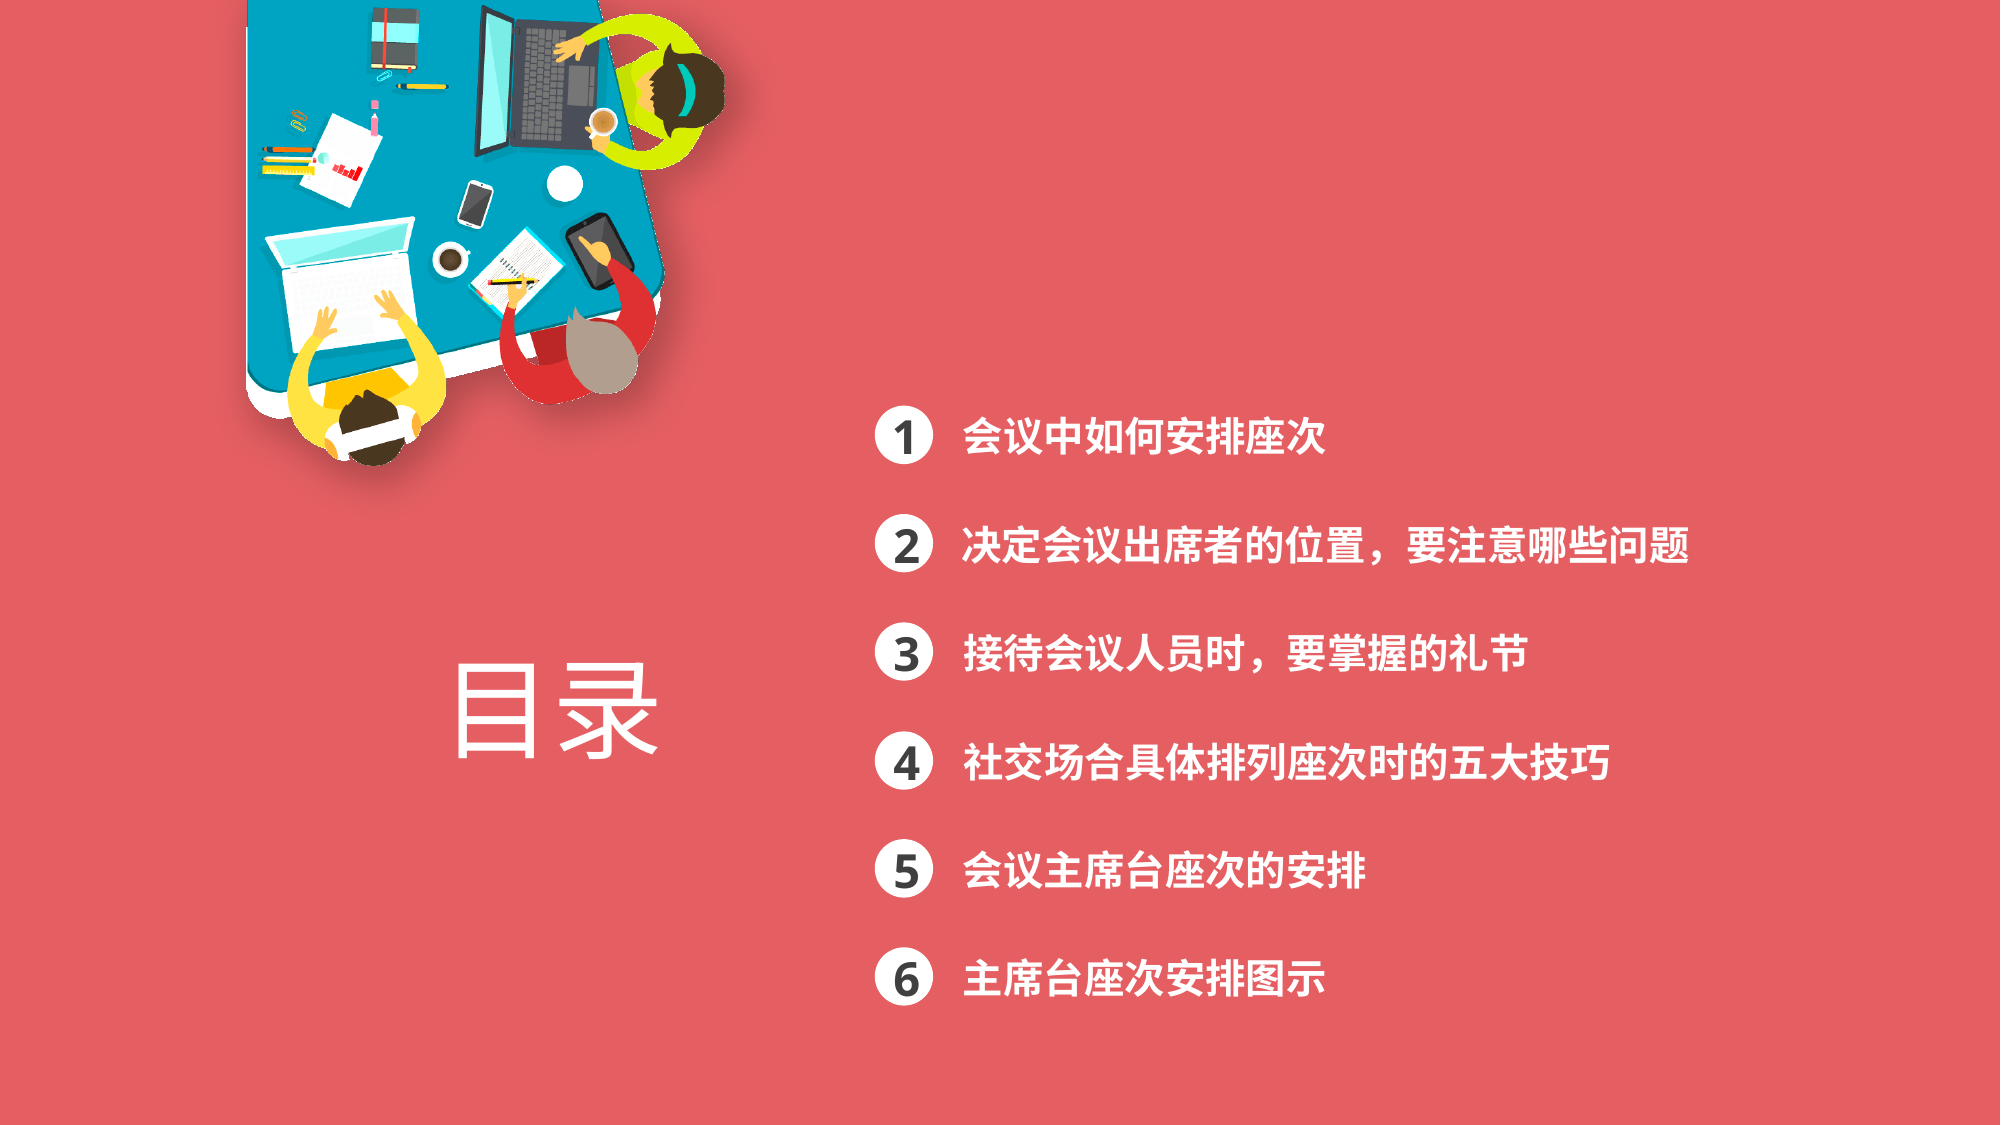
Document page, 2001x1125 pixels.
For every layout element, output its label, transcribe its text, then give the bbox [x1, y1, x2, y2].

text_box 决定会议出席者的位置，要注意哪些问题 [946, 512, 1720, 576]
text_box [874, 529, 878, 557]
text_box 5 [878, 833, 936, 905]
text_box 会议中如何安排座次 [947, 404, 1343, 468]
text_box 主席台座次安排图示 [947, 945, 1343, 1009]
picture [245, 0, 725, 466]
text_box 社交场合具体排列座次时的五大技巧 [948, 729, 1627, 793]
text_box 6 [878, 941, 936, 1014]
text_box 接待会议人员时，要掌握的礼节 [948, 620, 1546, 684]
text_box 2 [878, 508, 936, 580]
text_box [874, 747, 878, 774]
text_box 会议主席台座次的安排 [948, 837, 1383, 901]
text_box 4 [878, 725, 936, 798]
text_box [874, 855, 878, 882]
text_box 3 [878, 616, 936, 689]
text_box 目录 [426, 632, 679, 781]
text_box [874, 638, 878, 665]
text_box [874, 963, 878, 990]
text_box 1 [877, 400, 937, 472]
